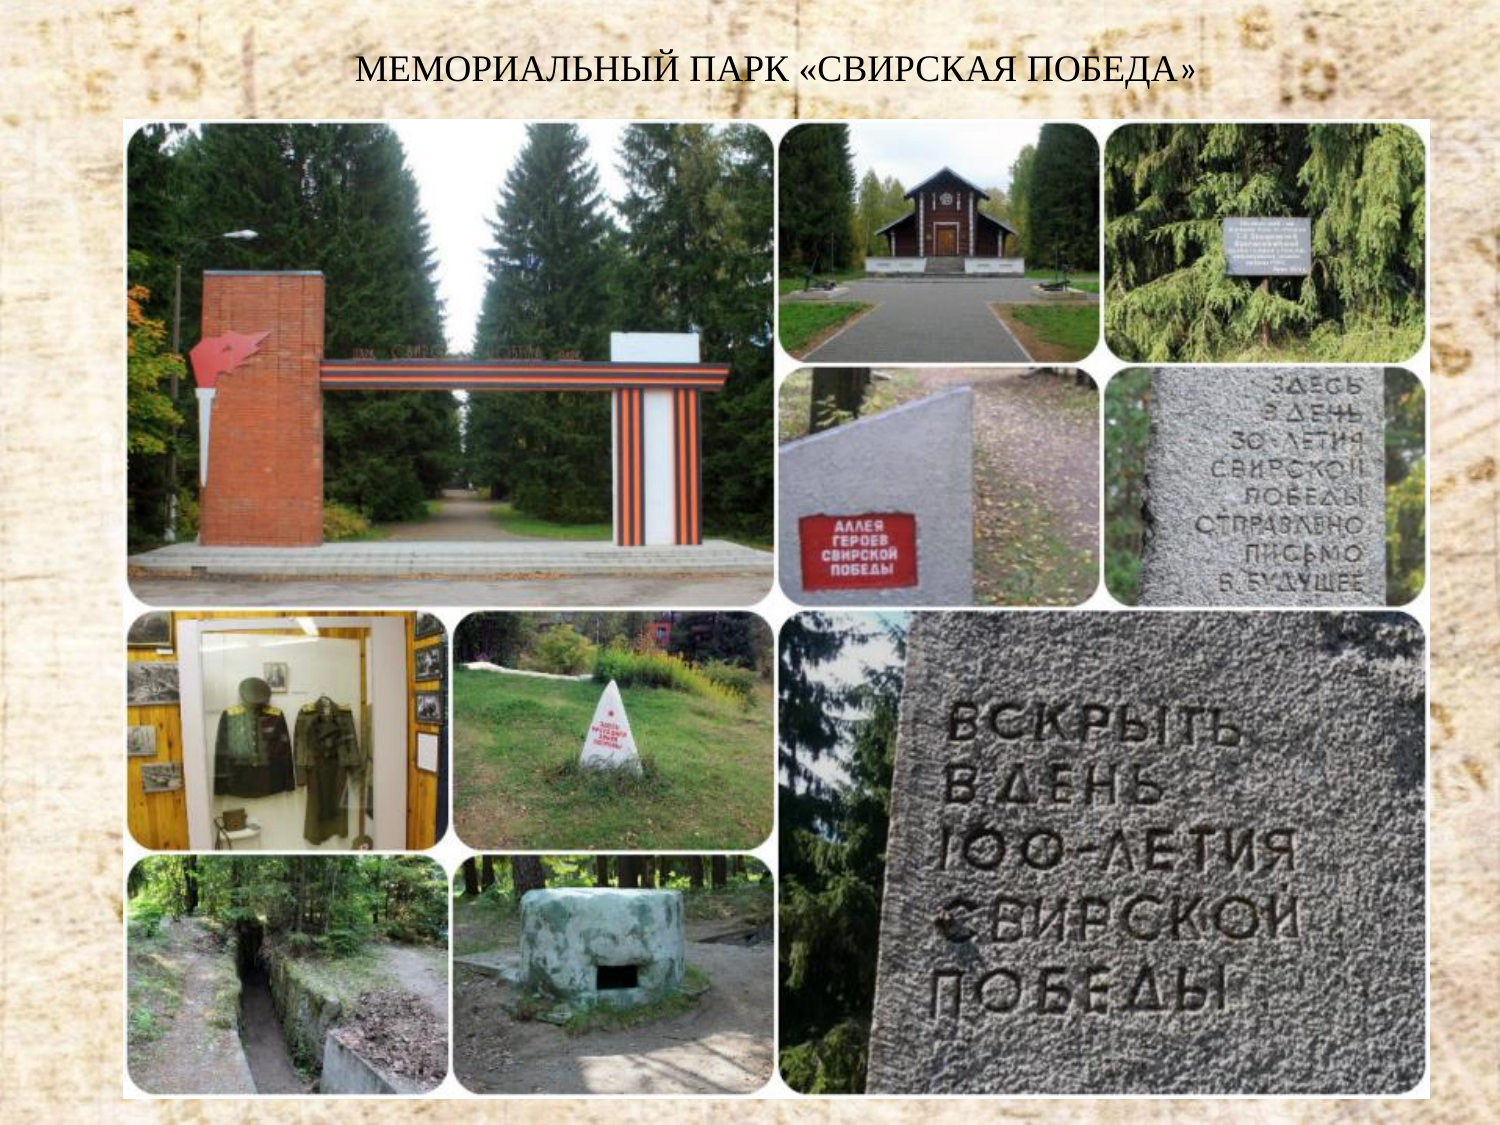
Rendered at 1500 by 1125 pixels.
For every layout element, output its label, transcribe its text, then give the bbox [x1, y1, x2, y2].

text_box МЕМОРИАЛЬНЫЙ ПАРК «СВИРСКАЯ ПОБЕДА» [340, 36, 1213, 97]
picture [0, 0, 1500, 1125]
